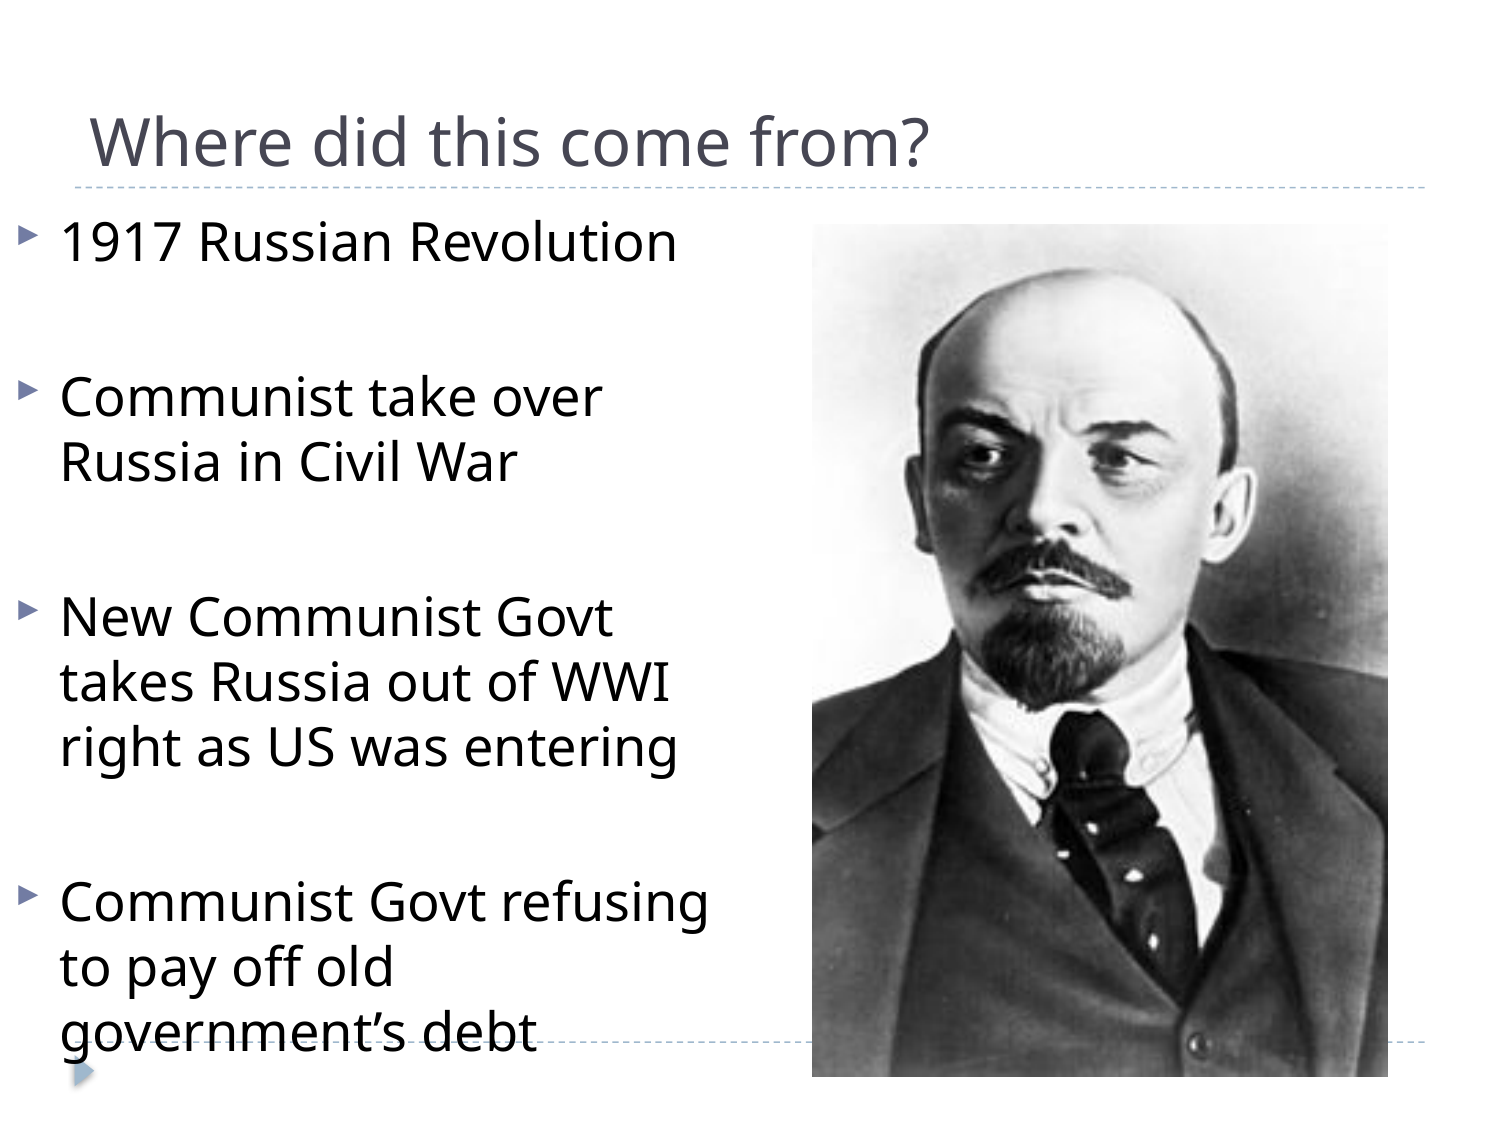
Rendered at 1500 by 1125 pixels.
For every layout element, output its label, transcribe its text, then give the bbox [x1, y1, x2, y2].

title Where did this come from? [75, 37, 1425, 188]
list 1917 Russian Revolution Communist take over Russia in Civil War New Communist Govt takes Russia out of WWI right as US was entering Communist Govt refusing to pay off old government’s debt [0, 200, 738, 1125]
picture [812, 224, 1388, 1077]
